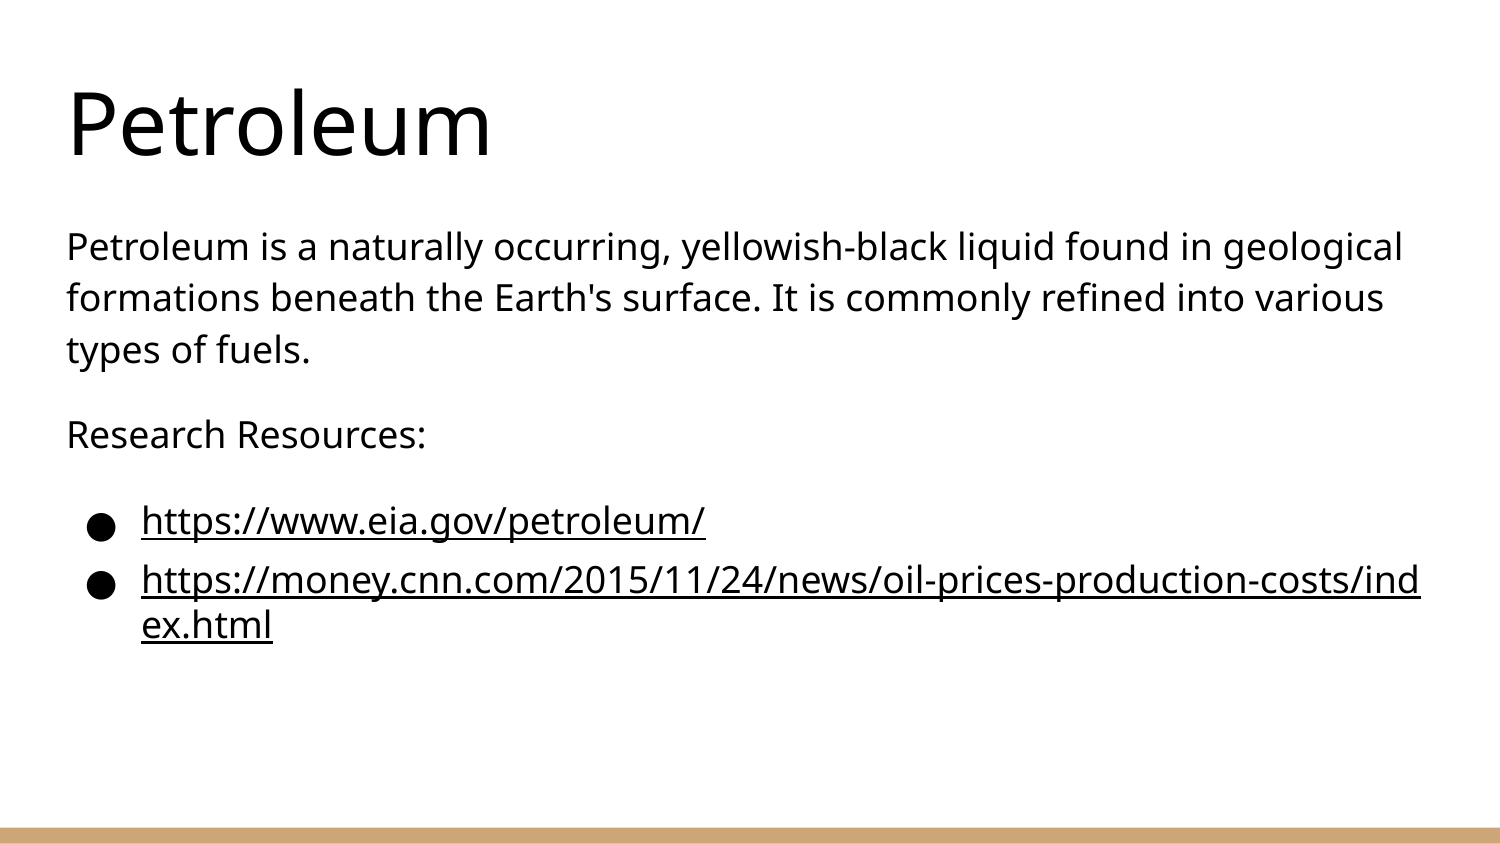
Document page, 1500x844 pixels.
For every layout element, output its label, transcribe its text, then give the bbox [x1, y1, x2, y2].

list Petroleum is a naturally occurring, yellowish-black liquid found in geological formations beneath the Earth's surface. It is commonly refined into various types of fuels. Research Resources: https://www.eia.gov/petroleum/ https://money.cnn.com/2015/11/24/news/oil-prices-production-costs/index.html [51, 200, 1449, 752]
title Petroleum [51, 51, 1449, 189]
